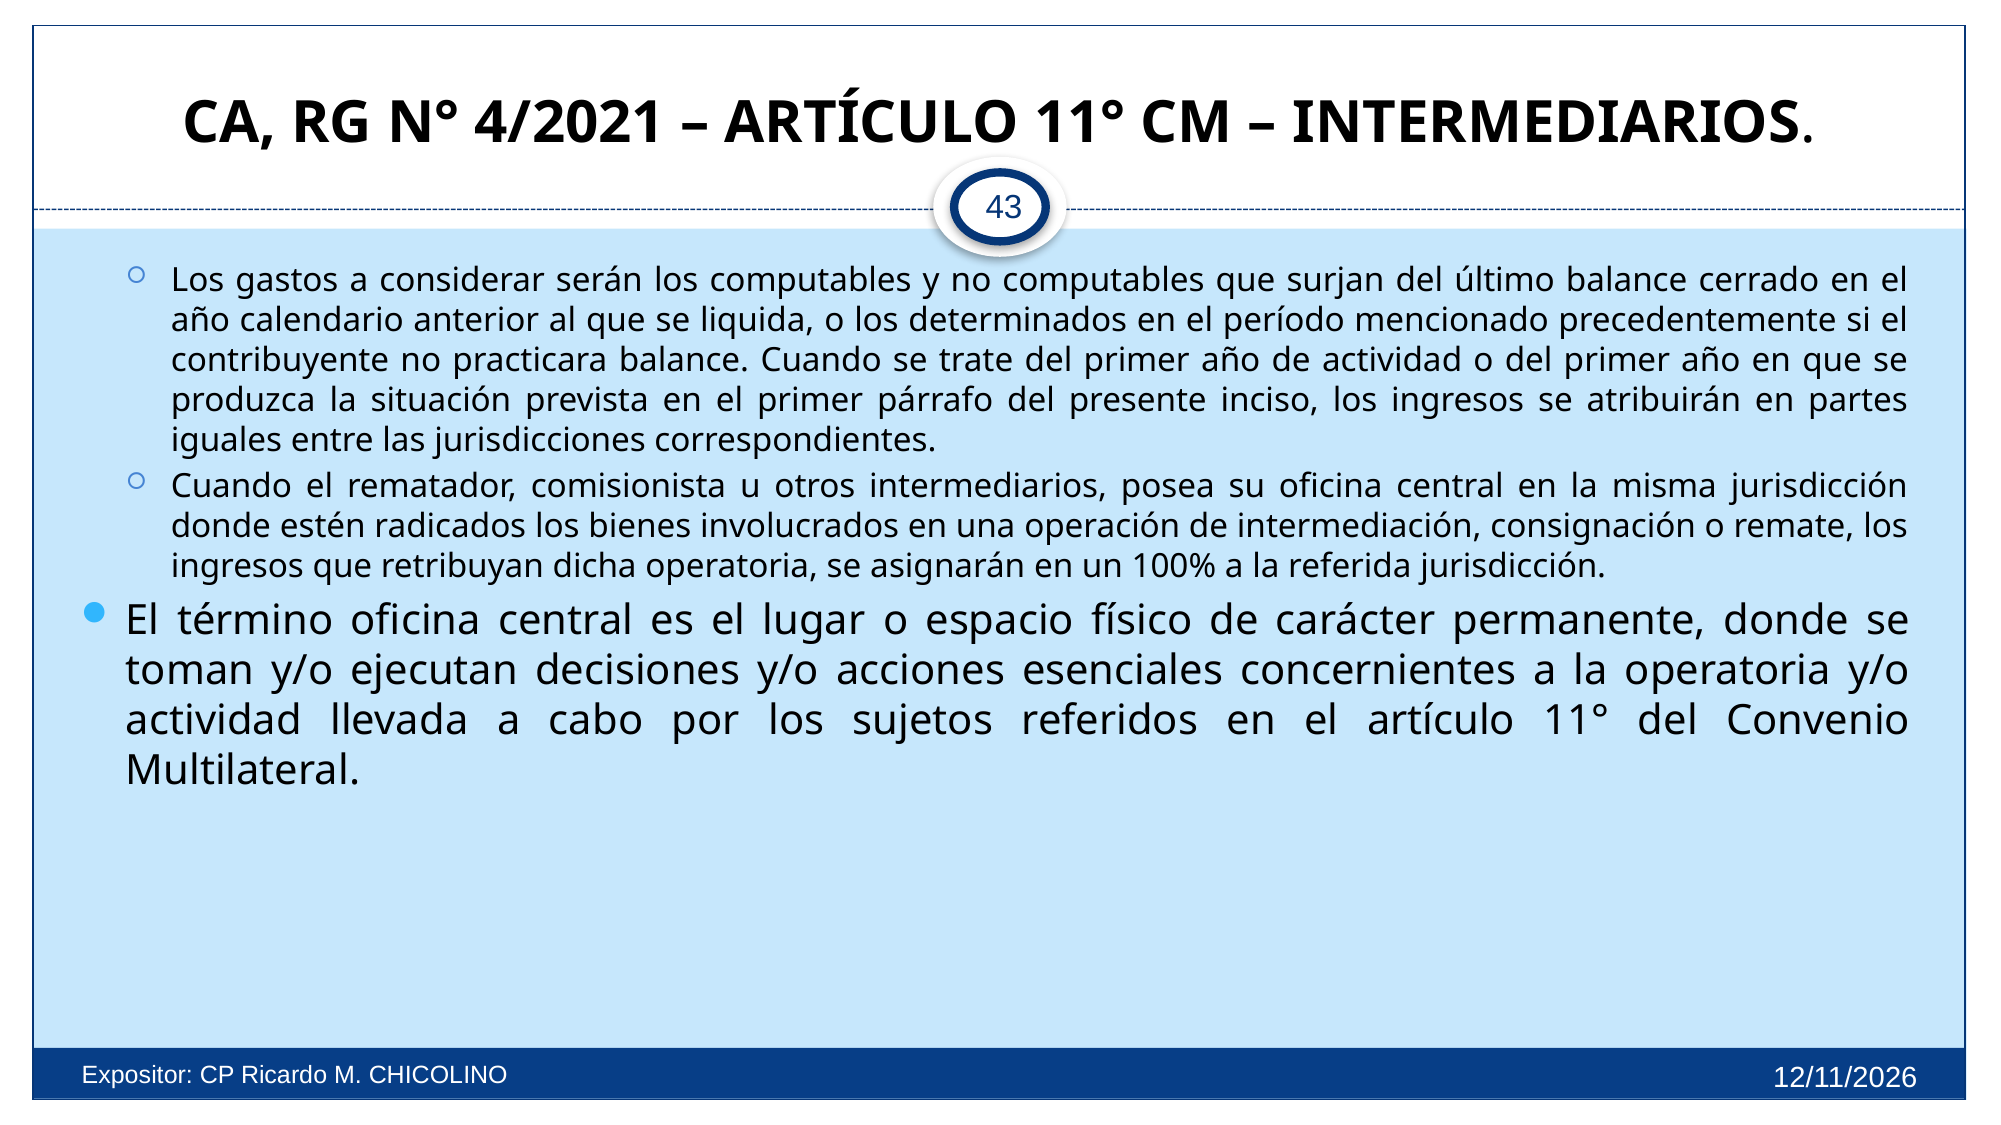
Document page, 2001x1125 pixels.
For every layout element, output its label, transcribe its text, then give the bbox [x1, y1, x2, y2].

footer Expositor: CP Ricardo M. CHICOLINO [66, 1051, 850, 1112]
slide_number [1266, 1050, 1933, 1111]
slide_number 43 [954, 168, 1055, 241]
list Los gastos a considerar serán los computables y no computables que surjan del último balance cerrado en el año calendario anterior al que se liquida, o los determinados en el período mencionado precedentemente si el contribuyente no practicara balance. Cuando se trate del primer año de actividad o del primer año en que se produzca la situación prevista en el primer párrafo del presente inciso, los ingresos se atribuirán en partes iguales entre las jurisdicciones correspondientes. Cuando el rematador, comisionista u otros intermediarios, posea su oficina central en la misma jurisdicción donde estén radicados los bienes involucrados en una operación de intermediación, consignación o remate, los ingresos que retribuyan dicha operatoria, se asignarán en un 100% a la referida jurisdicción. El término oficina central es el lugar o espacio físico de carácter permanente, donde se toman y/o ejecutan decisiones y/o acciones esenciales concernientes a la operatoria y/o actividad llevada a cabo por los sujetos referidos en el artículo 11° del Convenio Multilateral. [66, 250, 1926, 1001]
title CA, RG N° 4/2021 – ARTÍCULO 11° CM – INTERMEDIARIOS. [65, 37, 1933, 162]
